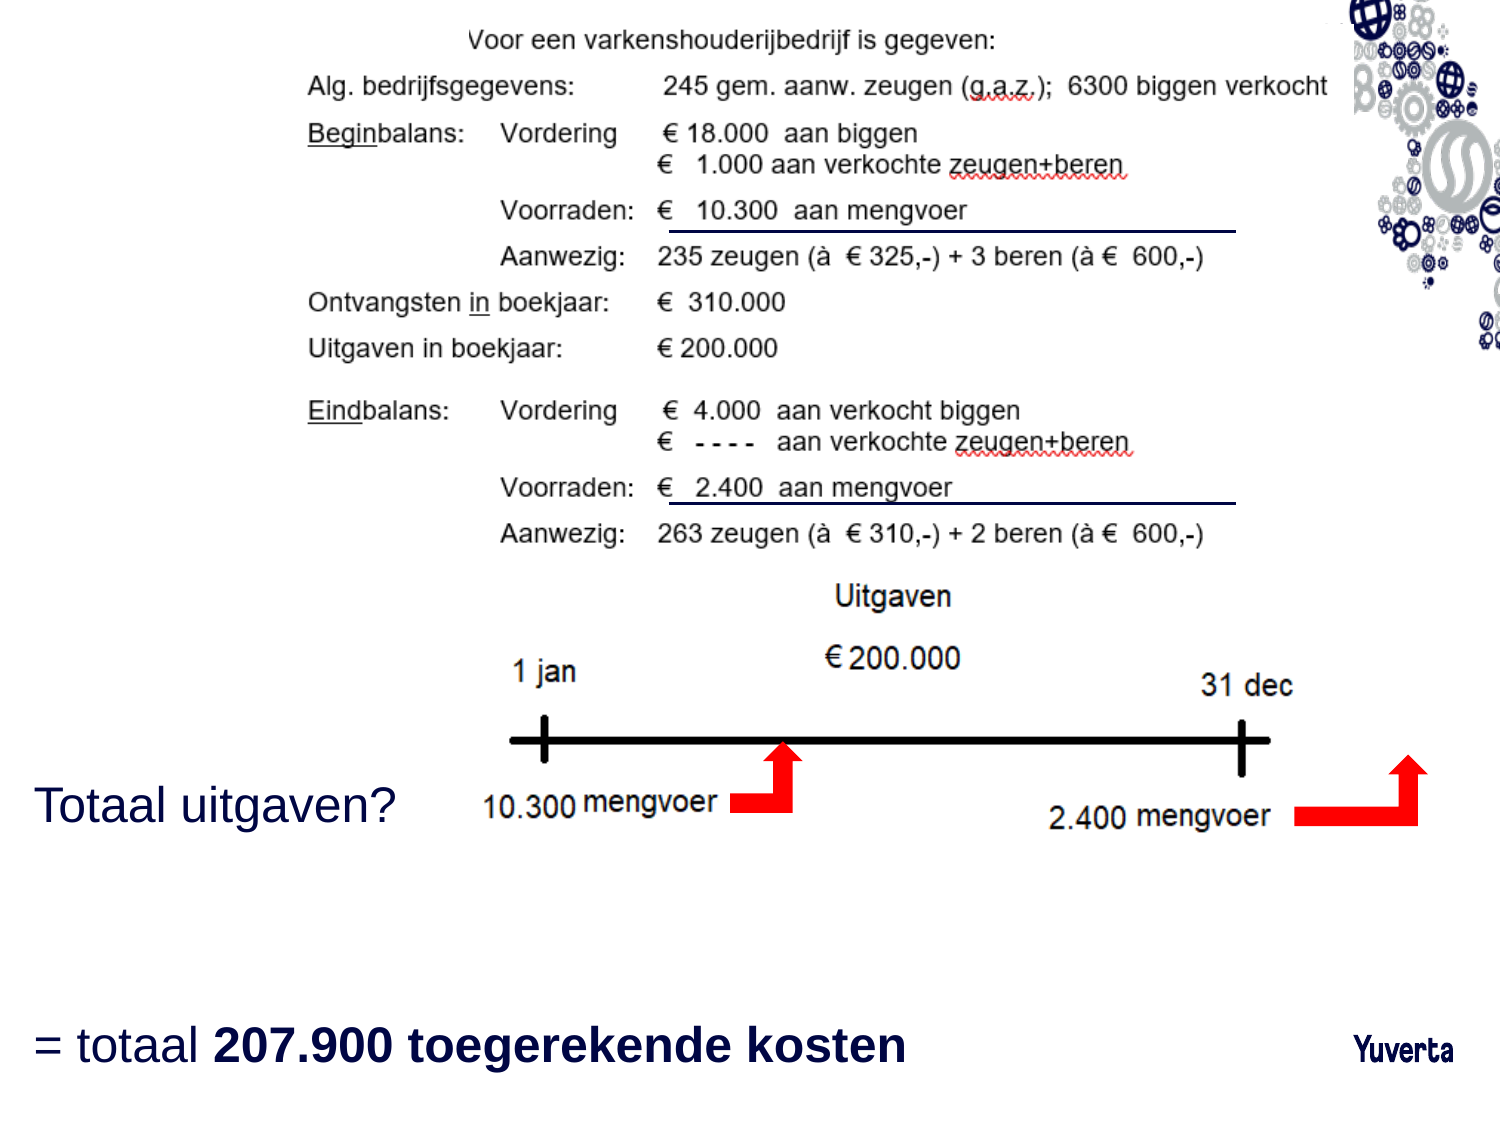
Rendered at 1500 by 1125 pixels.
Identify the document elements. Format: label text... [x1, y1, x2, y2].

list Totaal uitgaven? = totaal 207.900 toegerekende kosten [33, 772, 1430, 1125]
text_box [1307, 754, 1428, 827]
picture [0, 0, 1500, 1125]
